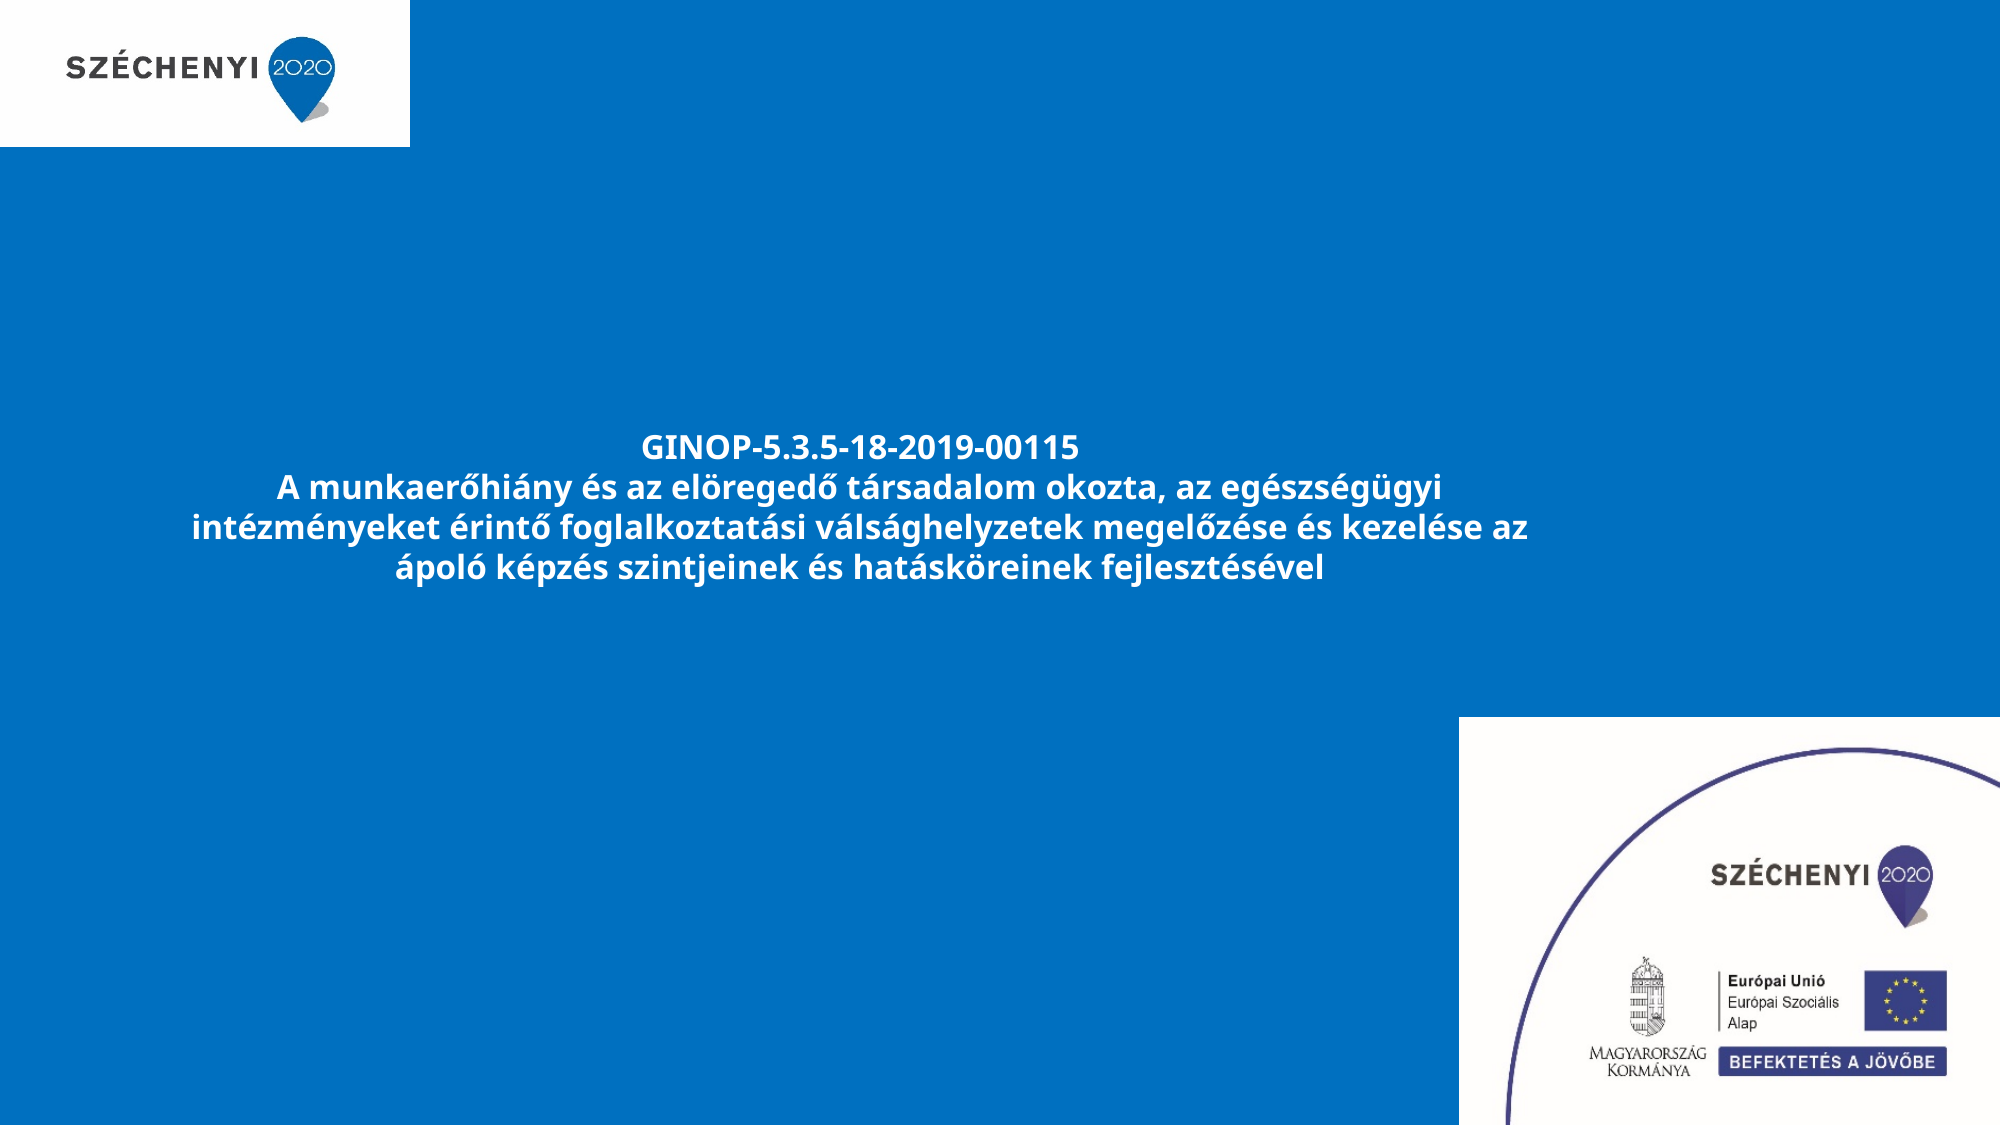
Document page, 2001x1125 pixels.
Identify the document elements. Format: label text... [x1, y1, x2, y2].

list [0, 0, 410, 148]
title GINOP-5.3.5-18-2019-00115 A munkaerőhiány és az elöregedő társadalom okozta, az egészségügyi intézményeket érintő foglalkoztatási válsághelyzetek megelőzése és kezelése az ápoló képzés szintjeinek és hatásköreinek fejlesztésével [160, 418, 1561, 667]
picture [1459, 716, 2000, 1125]
